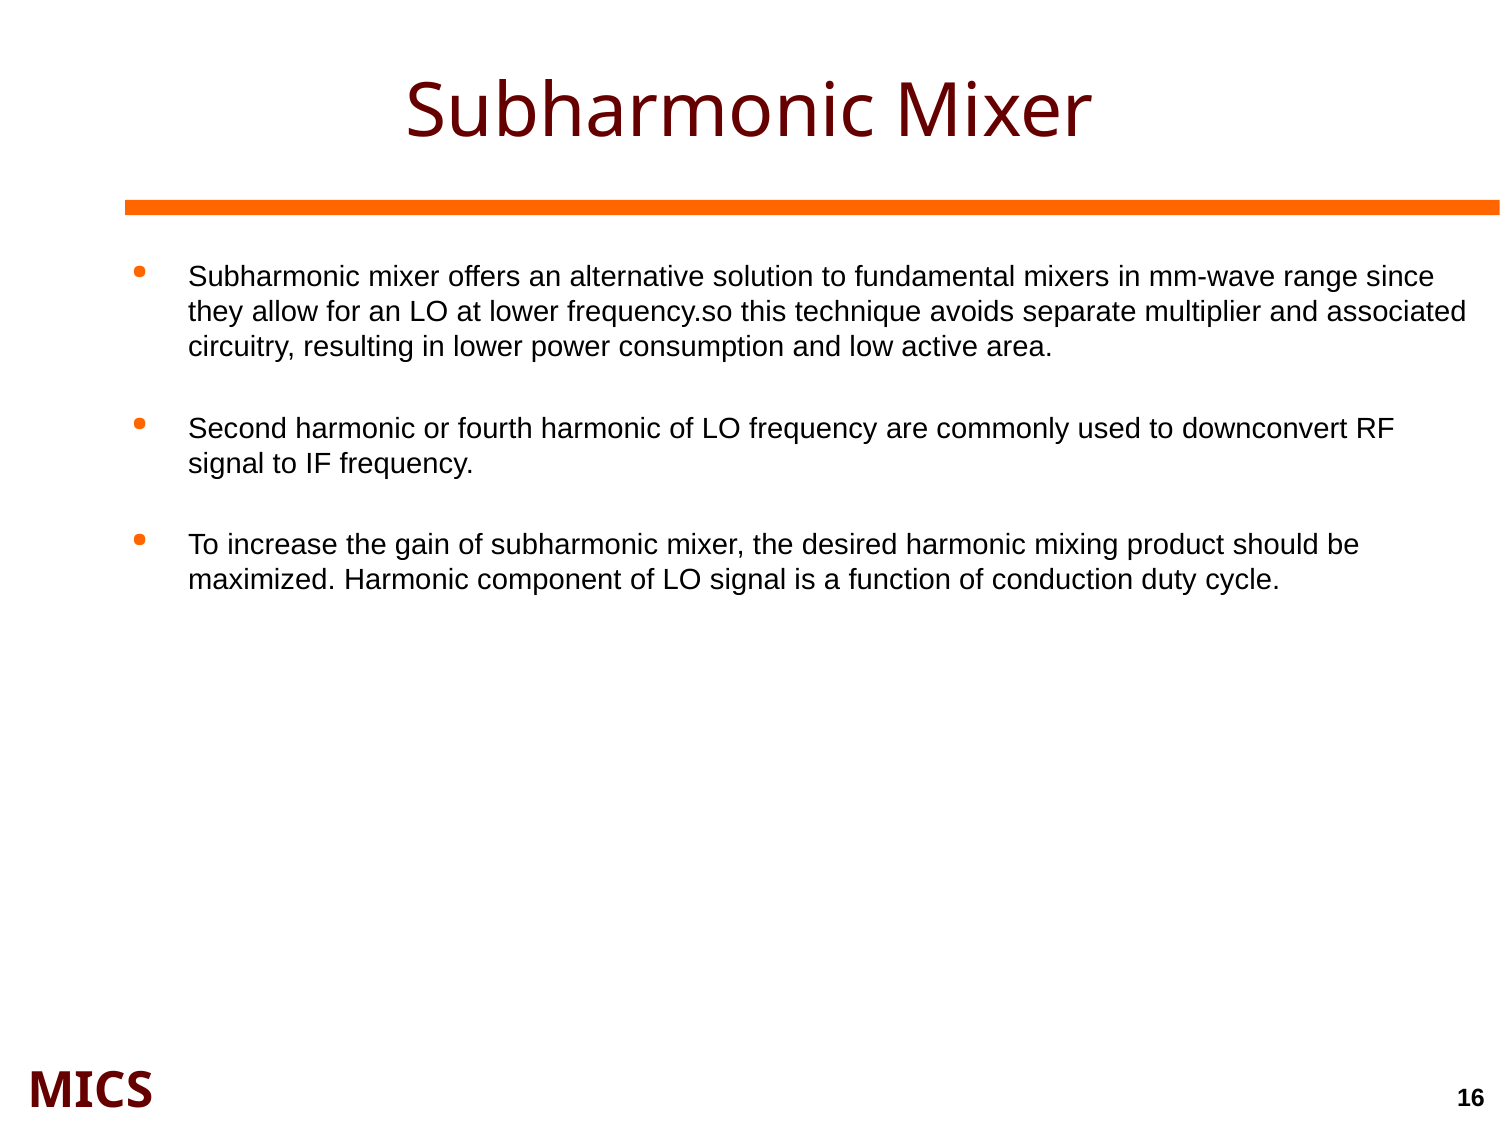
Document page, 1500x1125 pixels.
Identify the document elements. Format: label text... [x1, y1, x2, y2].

slide_number 16 [1425, 1067, 1500, 1125]
list Subharmonic mixer offers an alternative solution to fundamental mixers in mm-wave range since they allow for an LO at lower frequency.so this technique avoids separate multiplier and associated circuitry, resulting in lower power consumption and low active area. Second harmonic or fourth harmonic of LO frequency are commonly used to downconvert RF signal to IF frequency. To increase the gain of subharmonic mixer, the desired harmonic mixing product should be maximized. Harmonic component of LO signal is a function of conduction duty cycle. [116, 249, 1488, 926]
title Subharmonic Mixer [112, 12, 1388, 201]
